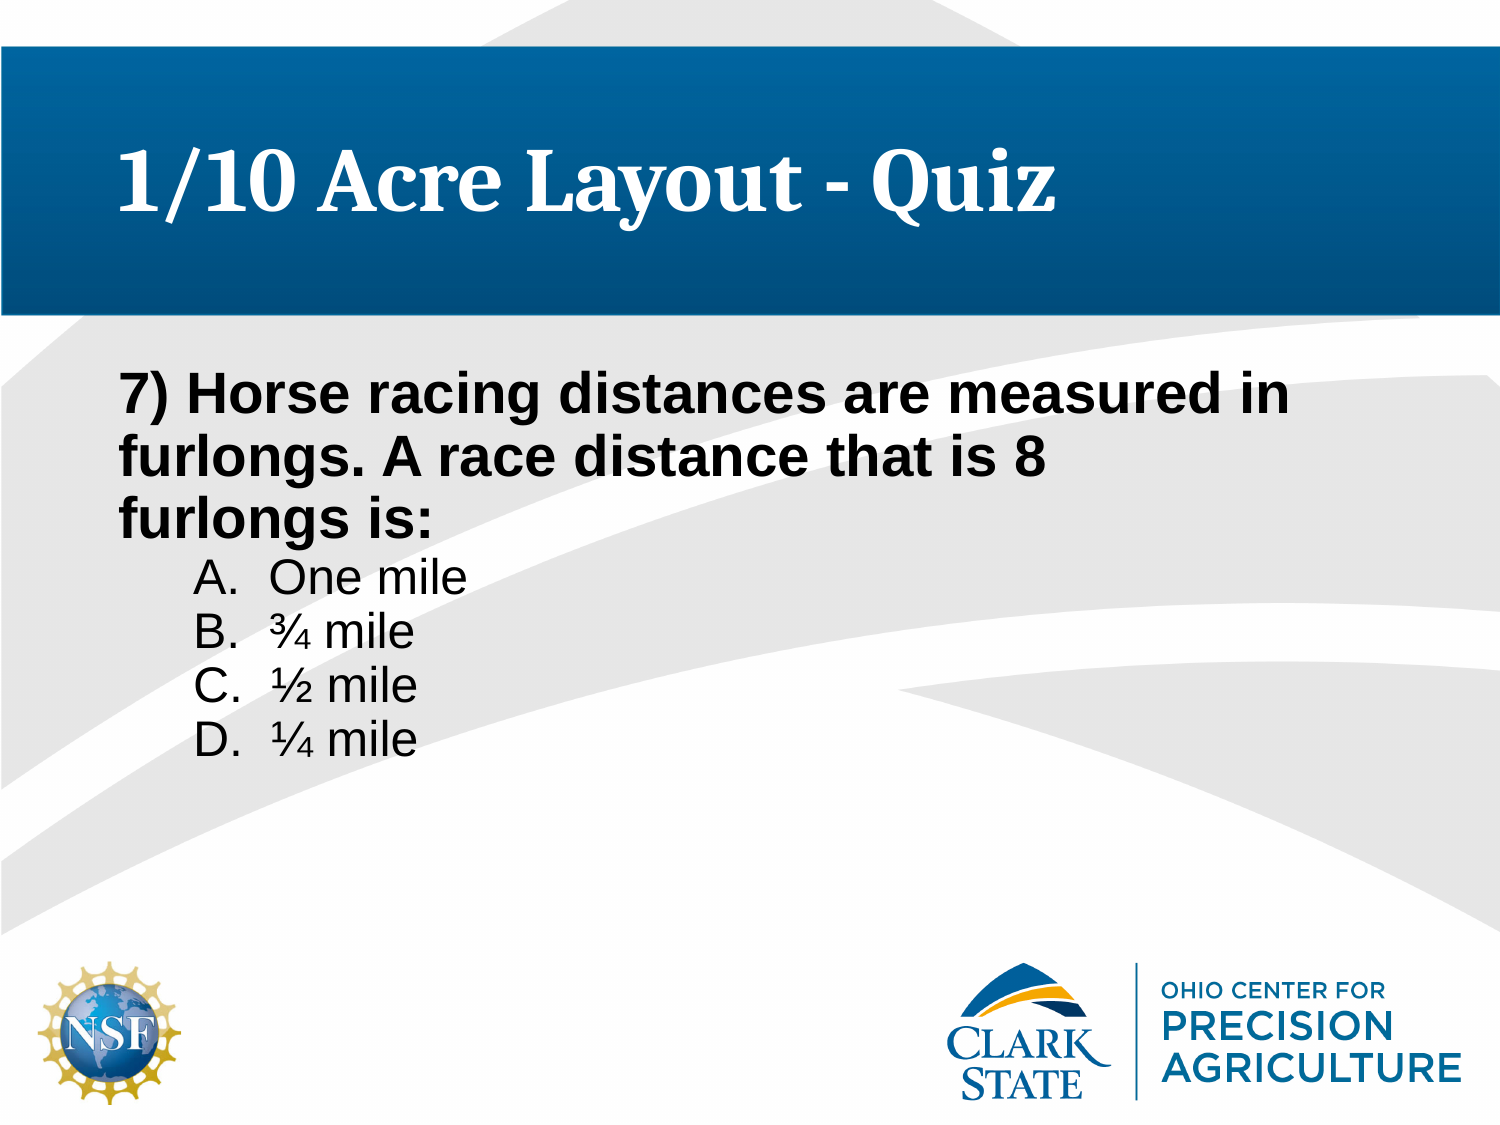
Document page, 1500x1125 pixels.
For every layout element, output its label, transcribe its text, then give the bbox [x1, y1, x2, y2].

title 1/10 Acre Layout - Quiz [103, 50, 1397, 313]
picture [4, 49, 1500, 313]
picture [0, 0, 1500, 1125]
list 7) Horse racing distances are measured in furlongs. A race distance that is 8 furlongs is: One mile ¾ mile ½ mile ¼ mile [103, 355, 1397, 897]
